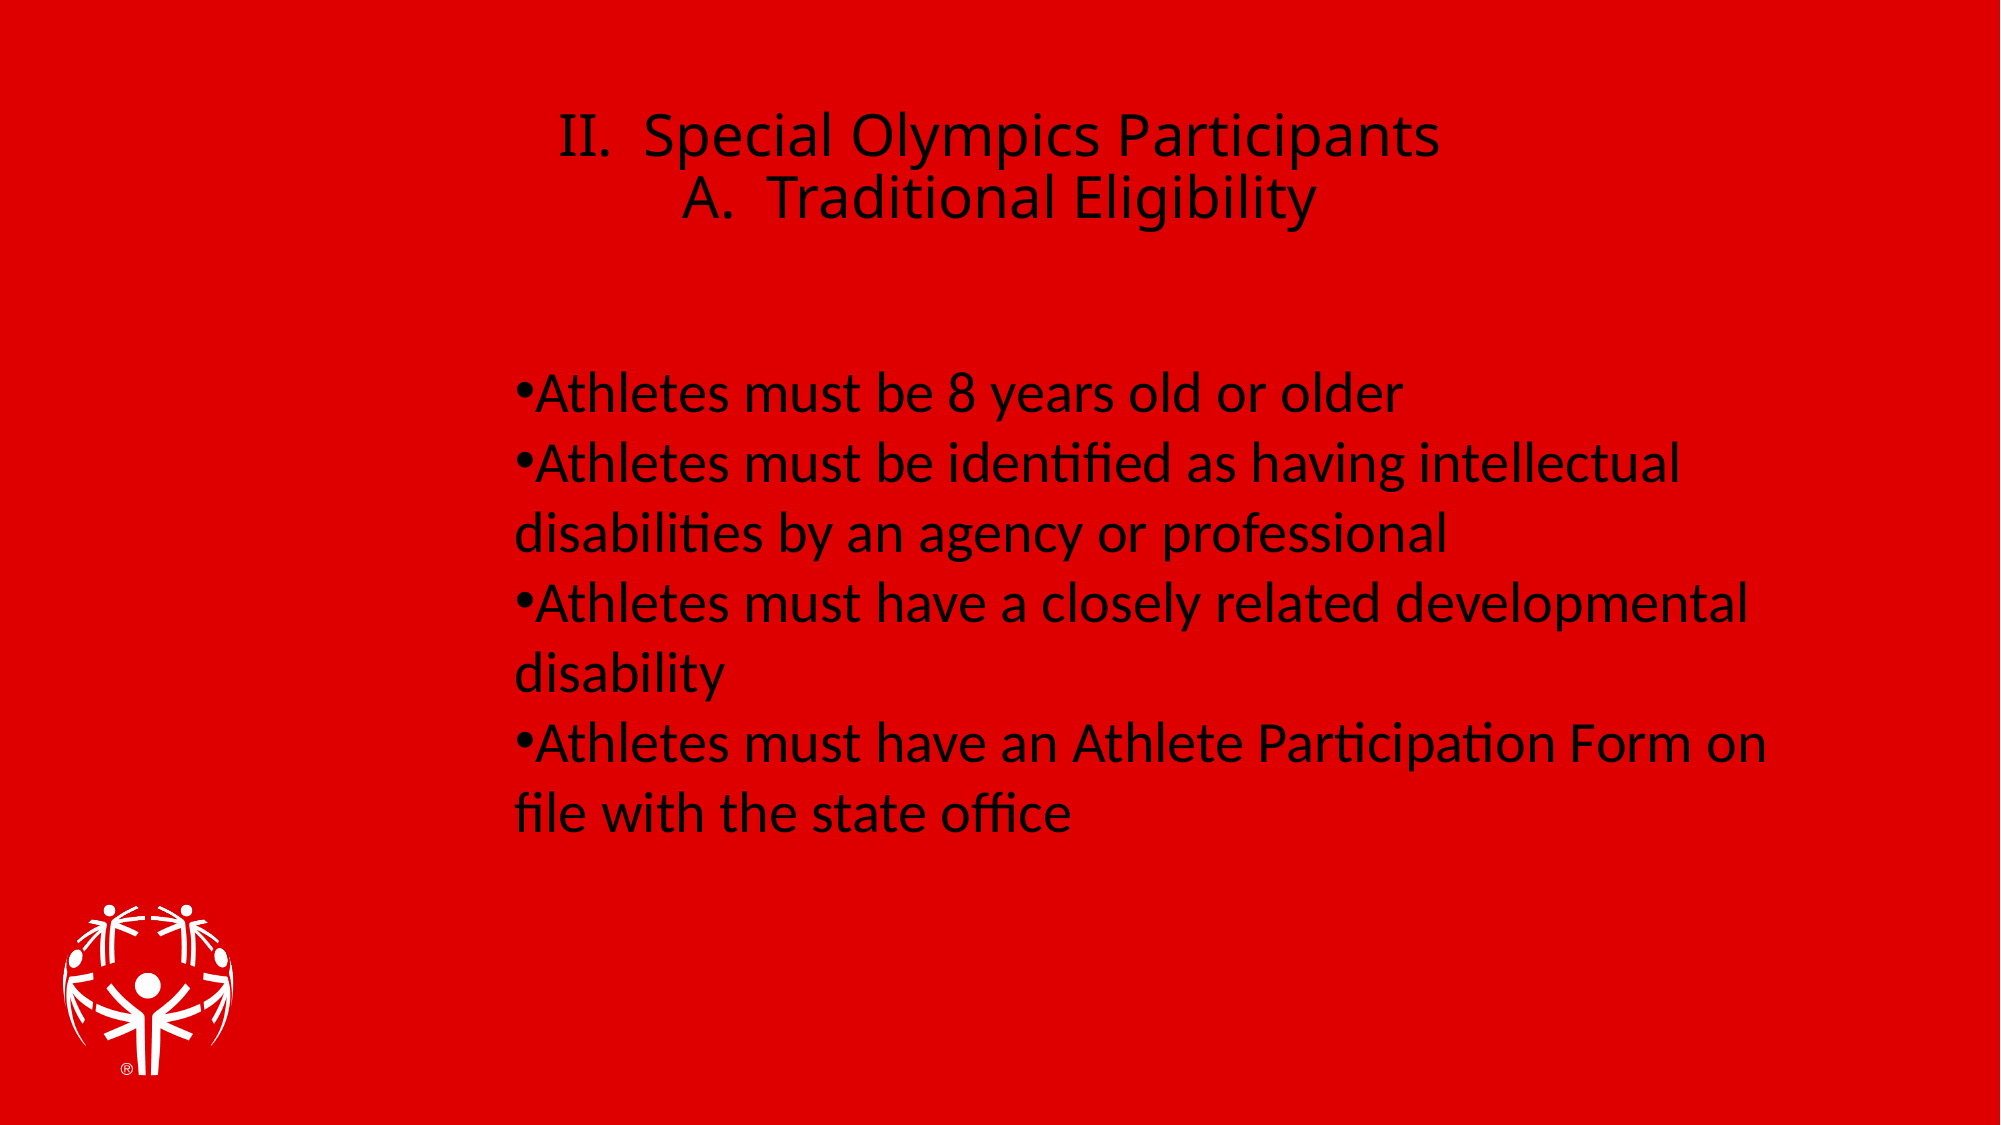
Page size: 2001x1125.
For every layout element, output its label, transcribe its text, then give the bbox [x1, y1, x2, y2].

title II. Special Olympics Participants A. Traditional Eligibility [137, 59, 1863, 278]
text_box Athletes must be 8 years old or older Athletes must be identified as having intellectual disabilities by an agency or professional Athletes must have a closely related developmental disability Athletes must have an Athlete Participation Form on file with the state office [499, 347, 1863, 852]
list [0, 881, 287, 1098]
